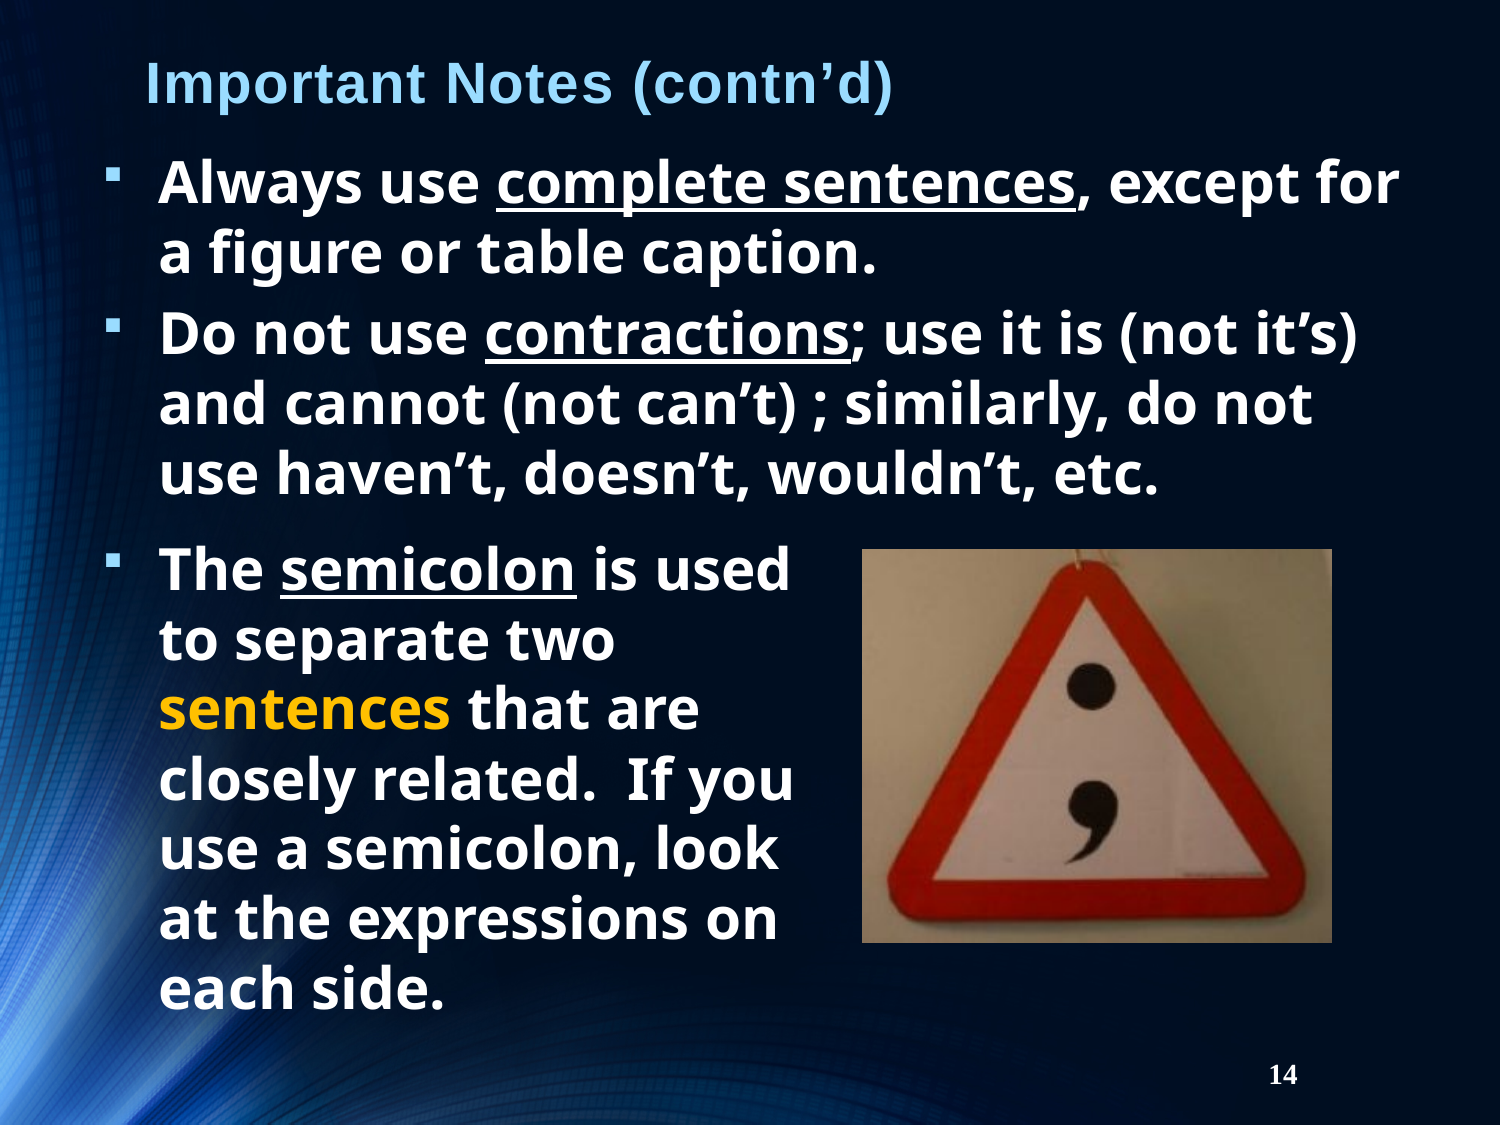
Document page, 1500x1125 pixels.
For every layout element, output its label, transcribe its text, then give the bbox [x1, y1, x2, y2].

text_box The semicolon is used to separate two sentences that are closely related. If you use a semicolon, look at the expressions on each side. [87, 524, 838, 1097]
picture [0, 0, 1500, 1125]
slide_number 14 [1209, 1050, 1313, 1096]
text_box Always use complete sentences, except for a figure or table caption. Do not use contractions; use it is (not it’s) and cannot (not can’t) ; similarly, do not use haven’t, doesn’t, wouldn’t, etc. [87, 137, 1436, 514]
text_box Important Notes (contn’d) [130, 37, 910, 123]
